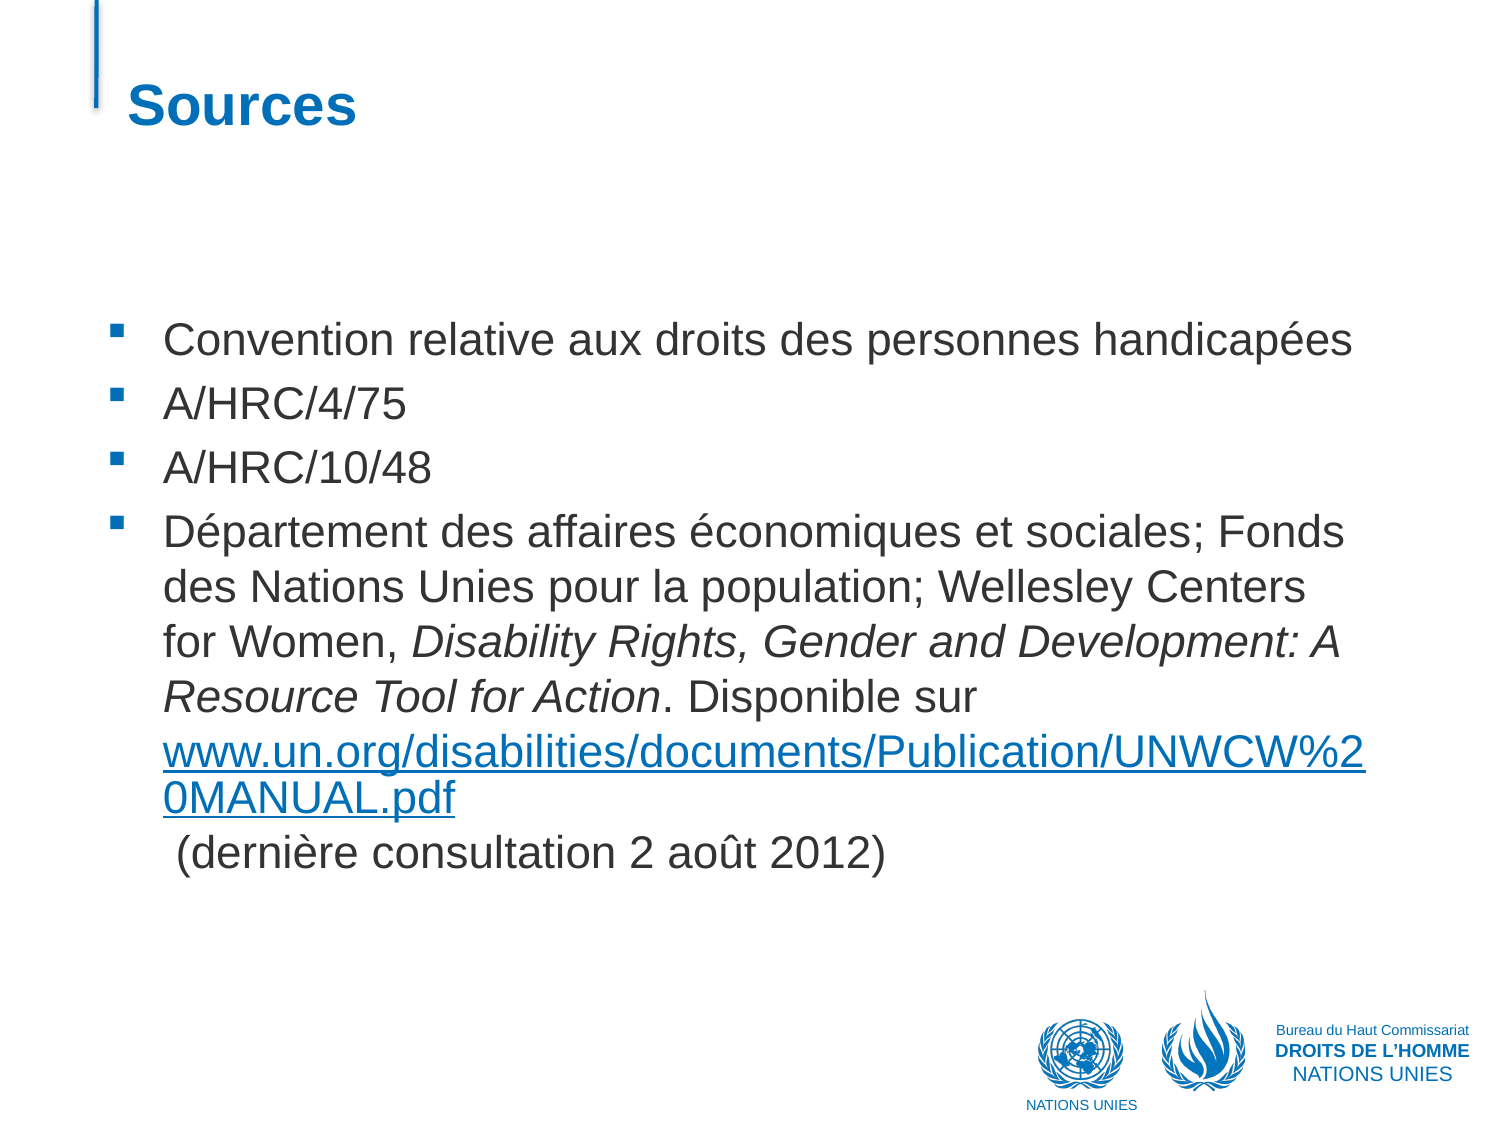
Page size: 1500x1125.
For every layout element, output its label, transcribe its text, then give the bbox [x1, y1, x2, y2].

title Sources [112, 59, 1463, 248]
text_box Bureau du Haut Commissariat DROITS DE L’HOMME NATIONS UNIES [1245, 1013, 1500, 1094]
text_box NATIONS UNIES [980, 1088, 1184, 1121]
list Convention relative aux droits des personnes handicapées A/HRC/4/75 A/HRC/10/48 Département des affaires économiques et sociales; Fonds des Nations Unies pour la population; Wellesley Centers for Women, Disability Rights, Gender and Development: A Resource Tool for Action. Disponible sur www.un.org/disabilities/documents/Publication/UNWCW%20MANUAL.pdf (dernière consultation 2 août 2012) [91, 301, 1385, 813]
picture [1037, 990, 1457, 1107]
